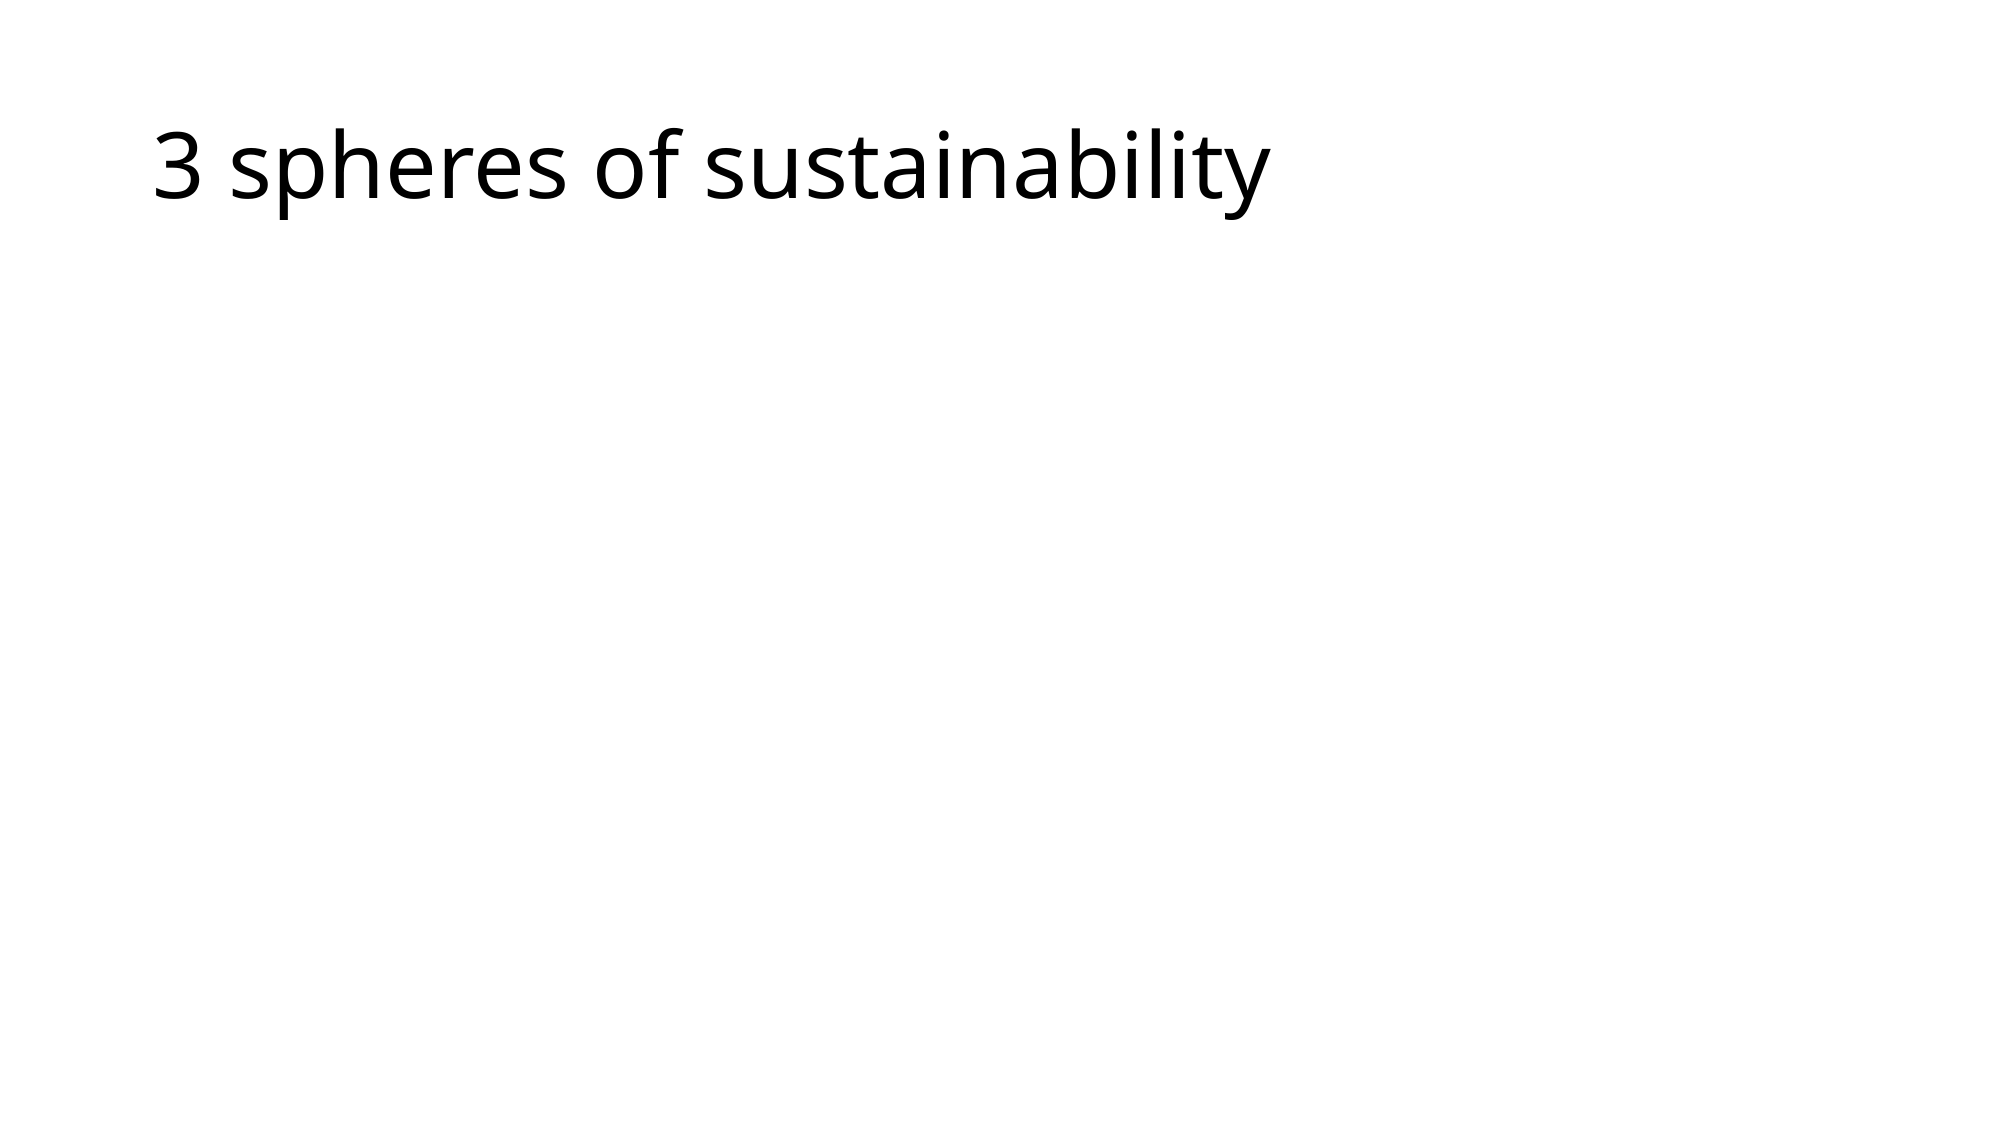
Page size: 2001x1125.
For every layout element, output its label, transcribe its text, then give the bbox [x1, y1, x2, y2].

title 3 spheres of sustainability [137, 59, 1863, 278]
